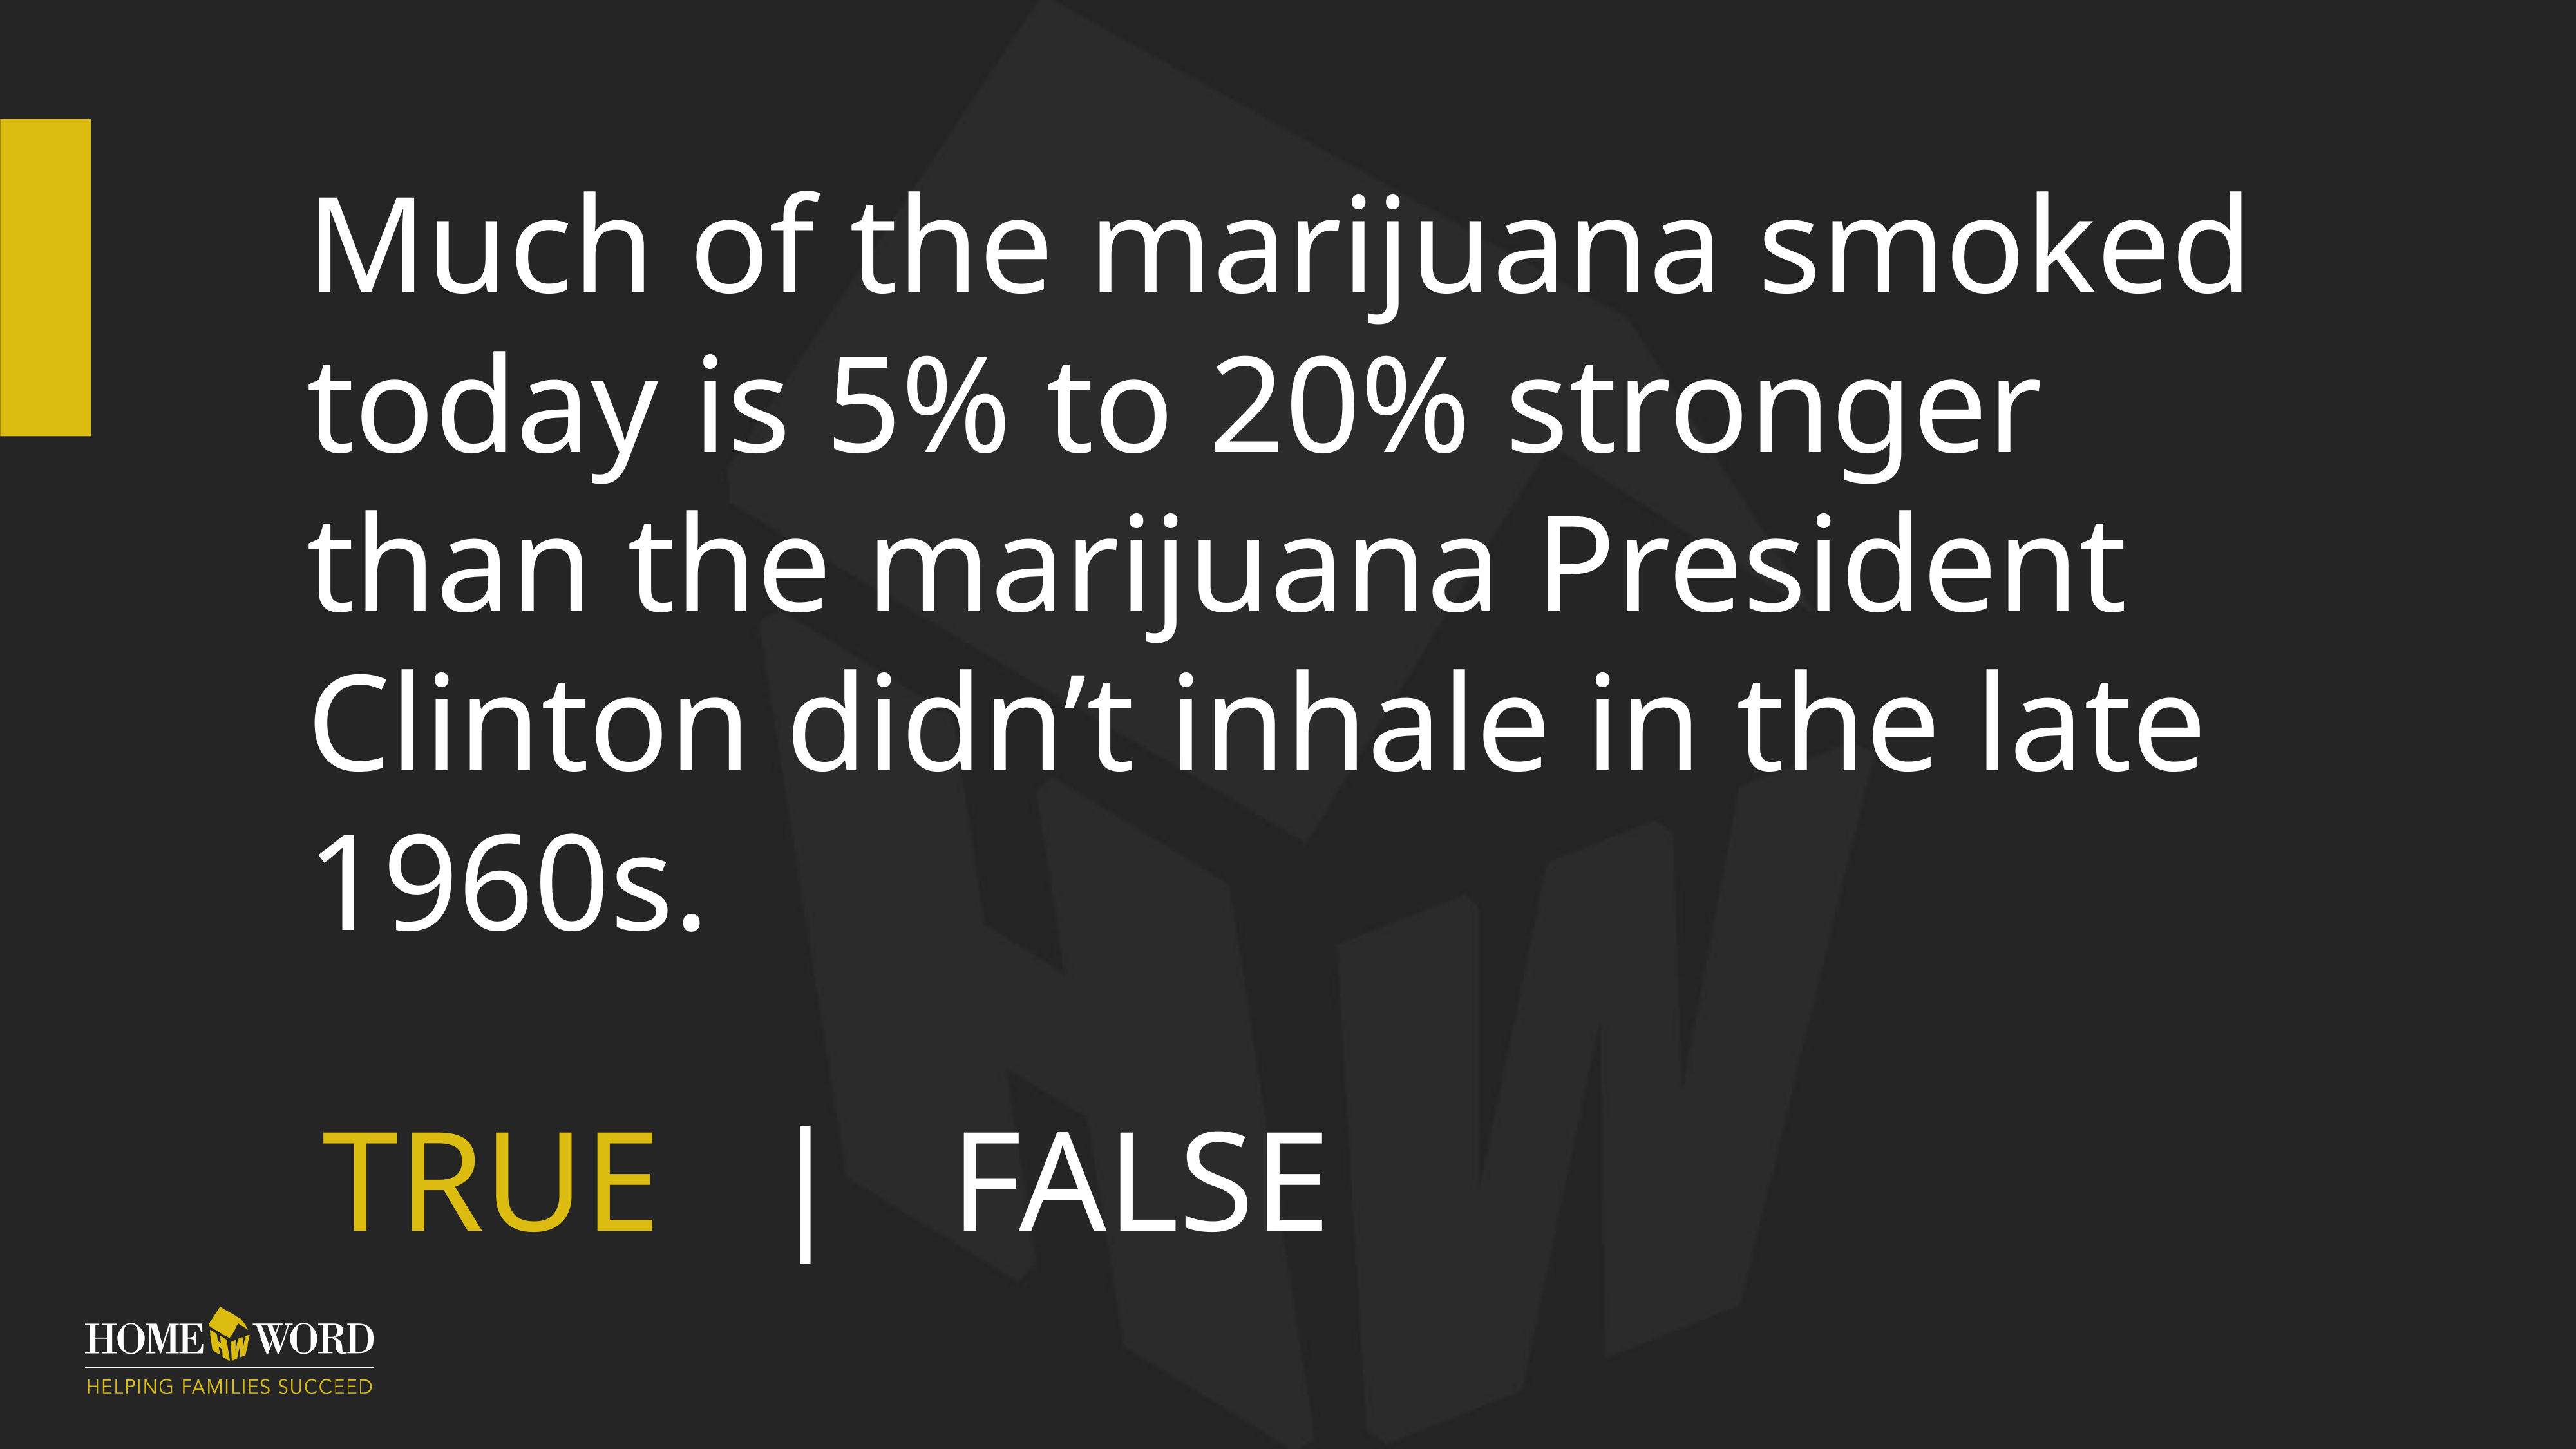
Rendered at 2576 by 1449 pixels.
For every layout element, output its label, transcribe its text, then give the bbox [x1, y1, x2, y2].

title Much of the marijuana smoked today is 5% to 20% stronger than the marijuana President Clinton didn’t inhale in the late 1960s. [301, 154, 2333, 968]
text_box TRUE | FALSE [317, 1088, 2385, 1264]
picture [0, 0, 2576, 1449]
